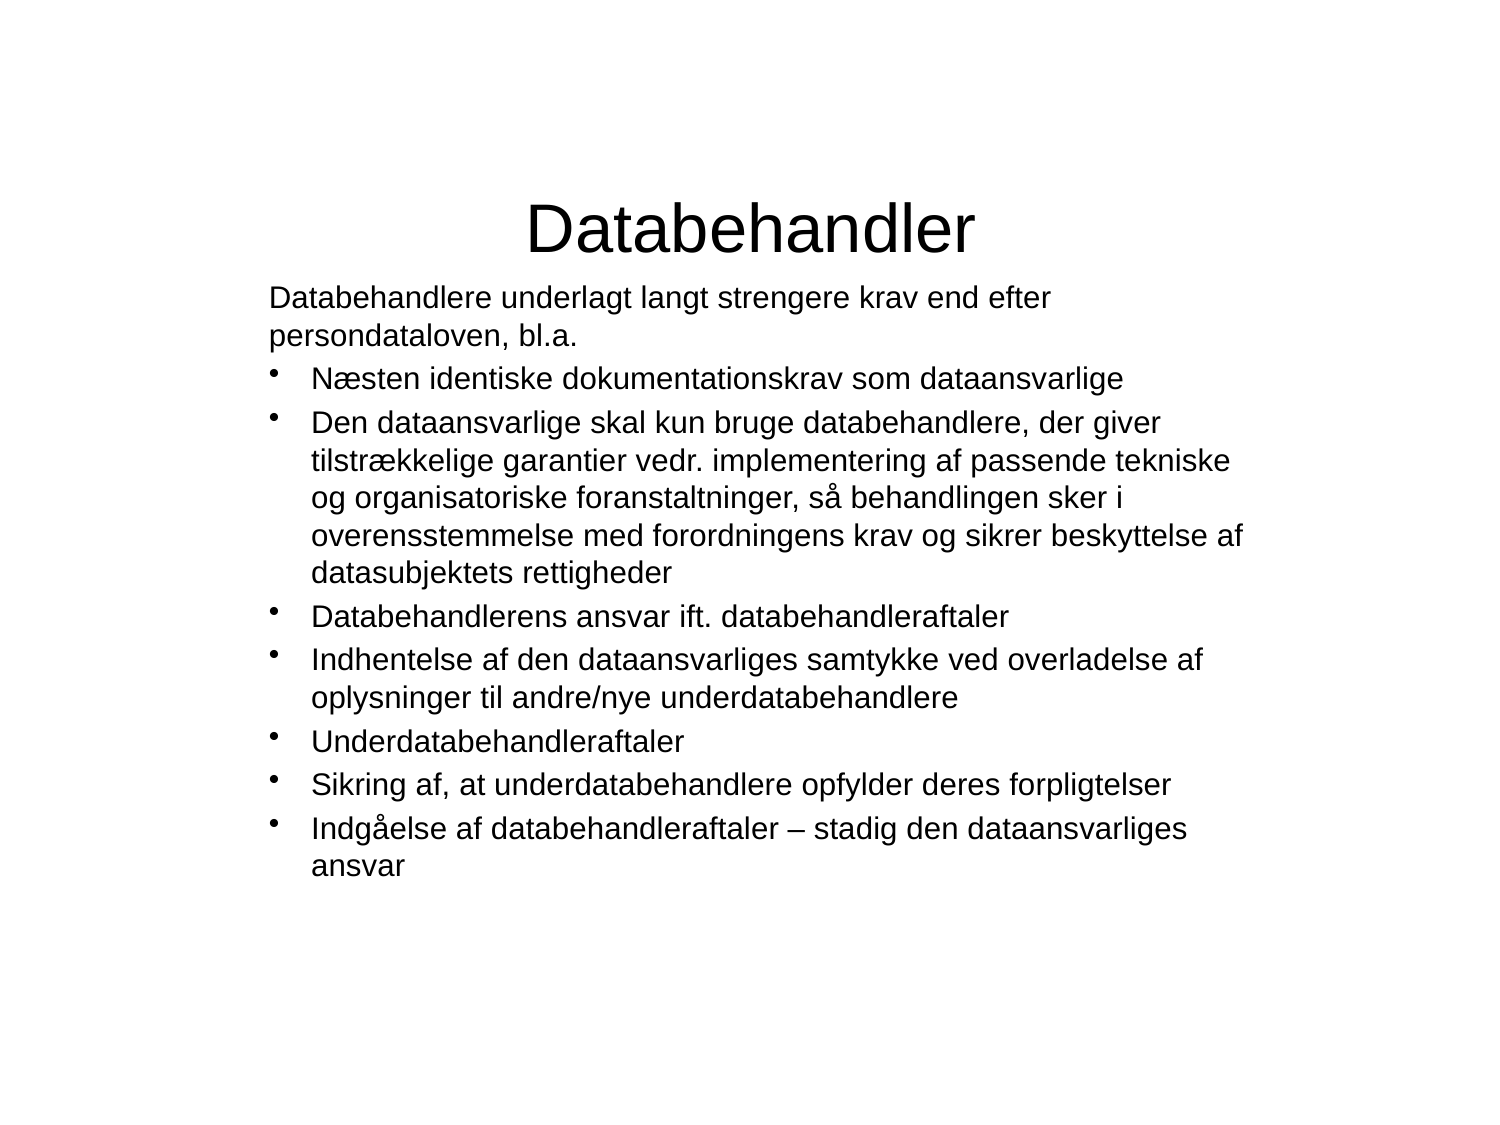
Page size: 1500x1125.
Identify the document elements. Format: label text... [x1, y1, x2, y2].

title Databehandler [245, 154, 1258, 296]
list Databehandlere underlagt langt strengere krav end efter persondataloven, bl.a. Næsten identiske dokumentationskrav som dataansvarlige Den dataansvarlige skal kun bruge databehandlere, der giver tilstrækkelige garantier vedr. implementering af passende tekniske og organisatoriske foranstaltninger, så behandlingen sker i overensstemmelse med forordningens krav og sikrer beskyttelse af datasubjektets rettigheder Databehandlerens ansvar ift. databehandleraftaler Indhentelse af den dataansvarliges samtykke ved overladelse af oplysninger til andre/nye underdatabehandlere Underdatabehandleraftaler Sikring af, at underdatabehandlere opfylder deres forpligtelser Indgåelse af databehandleraftaler – stadig den dataansvarliges ansvar [253, 270, 1267, 827]
